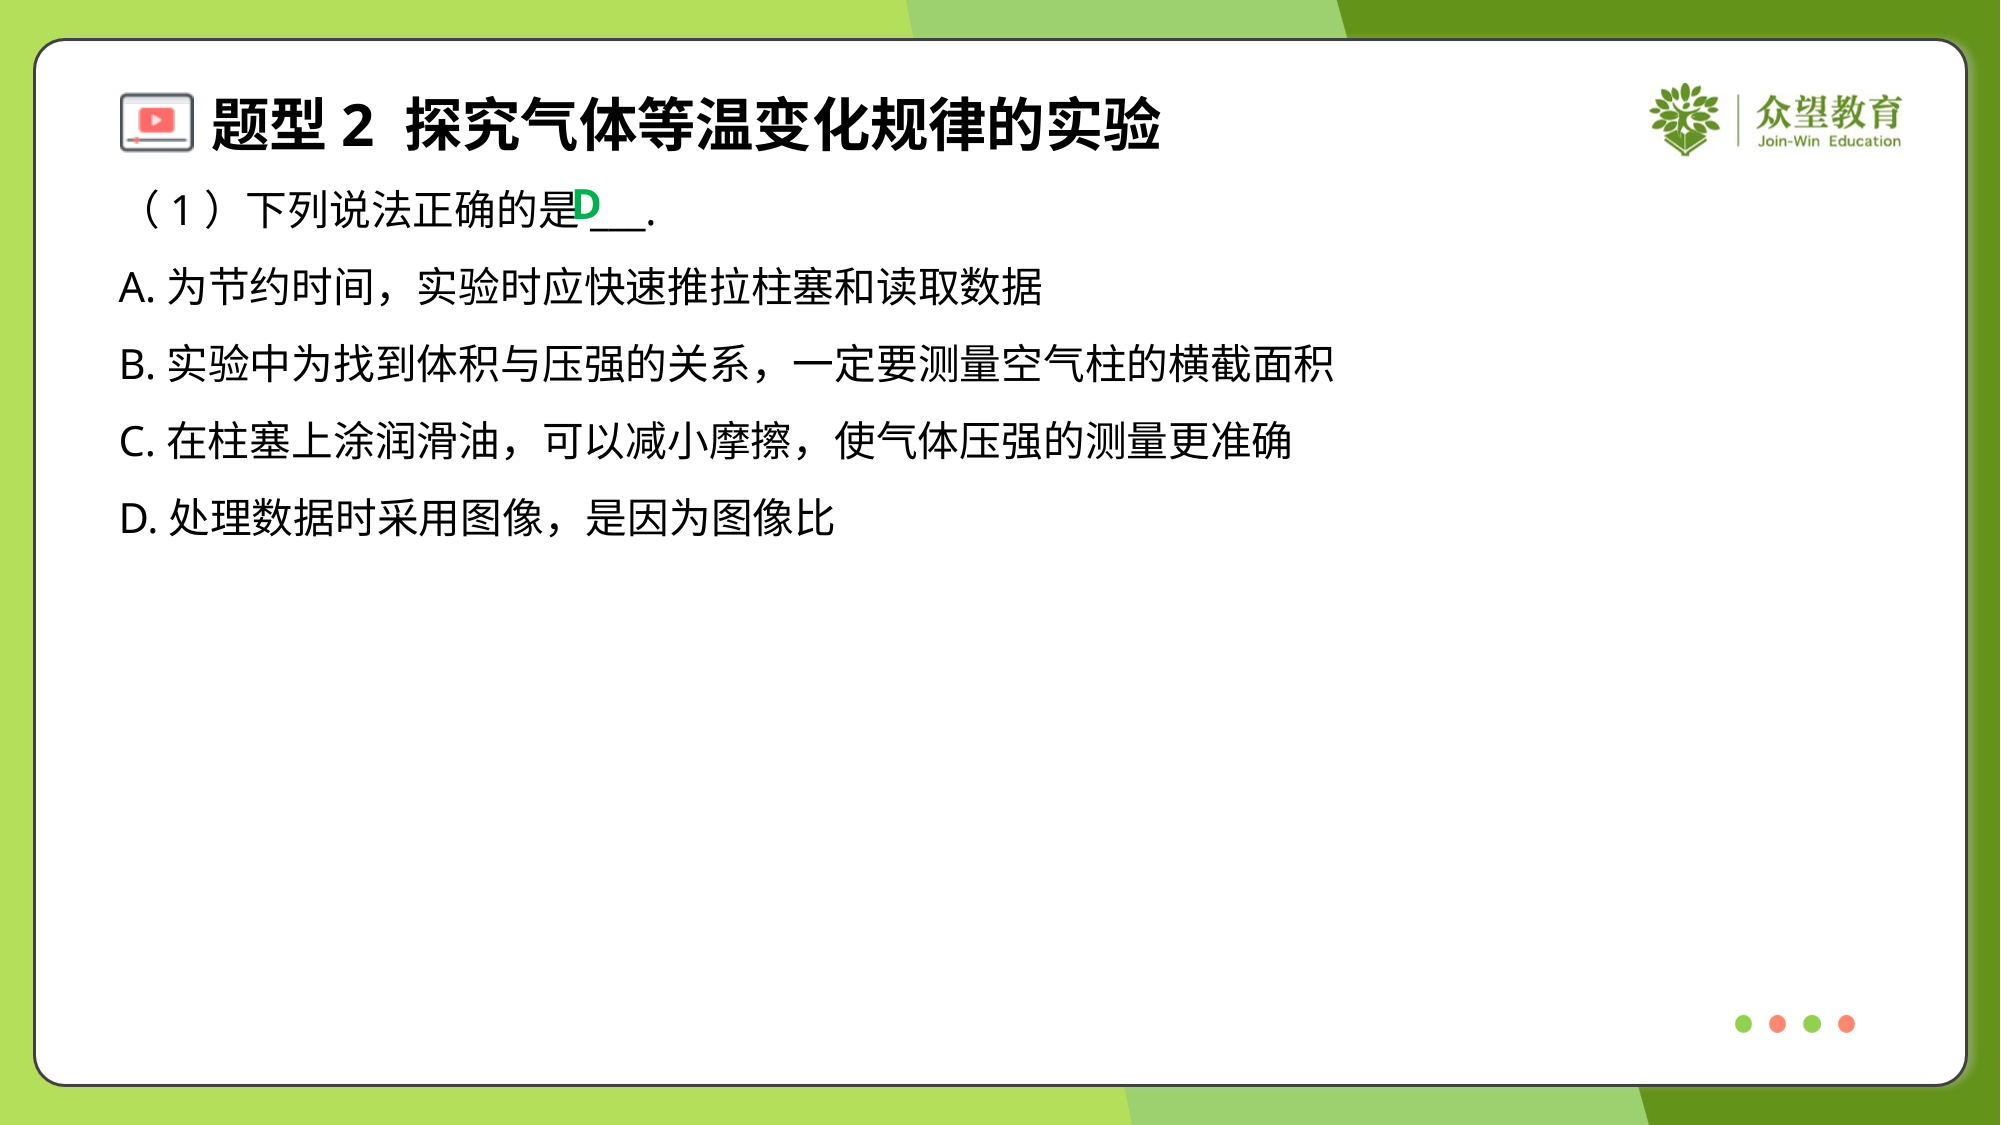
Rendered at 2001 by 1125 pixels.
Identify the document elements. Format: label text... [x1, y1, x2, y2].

text_box D [554, 152, 619, 220]
text_box （1）下列说法正确的是___. [118, 158, 1883, 226]
picture [0, 0, 2000, 1125]
